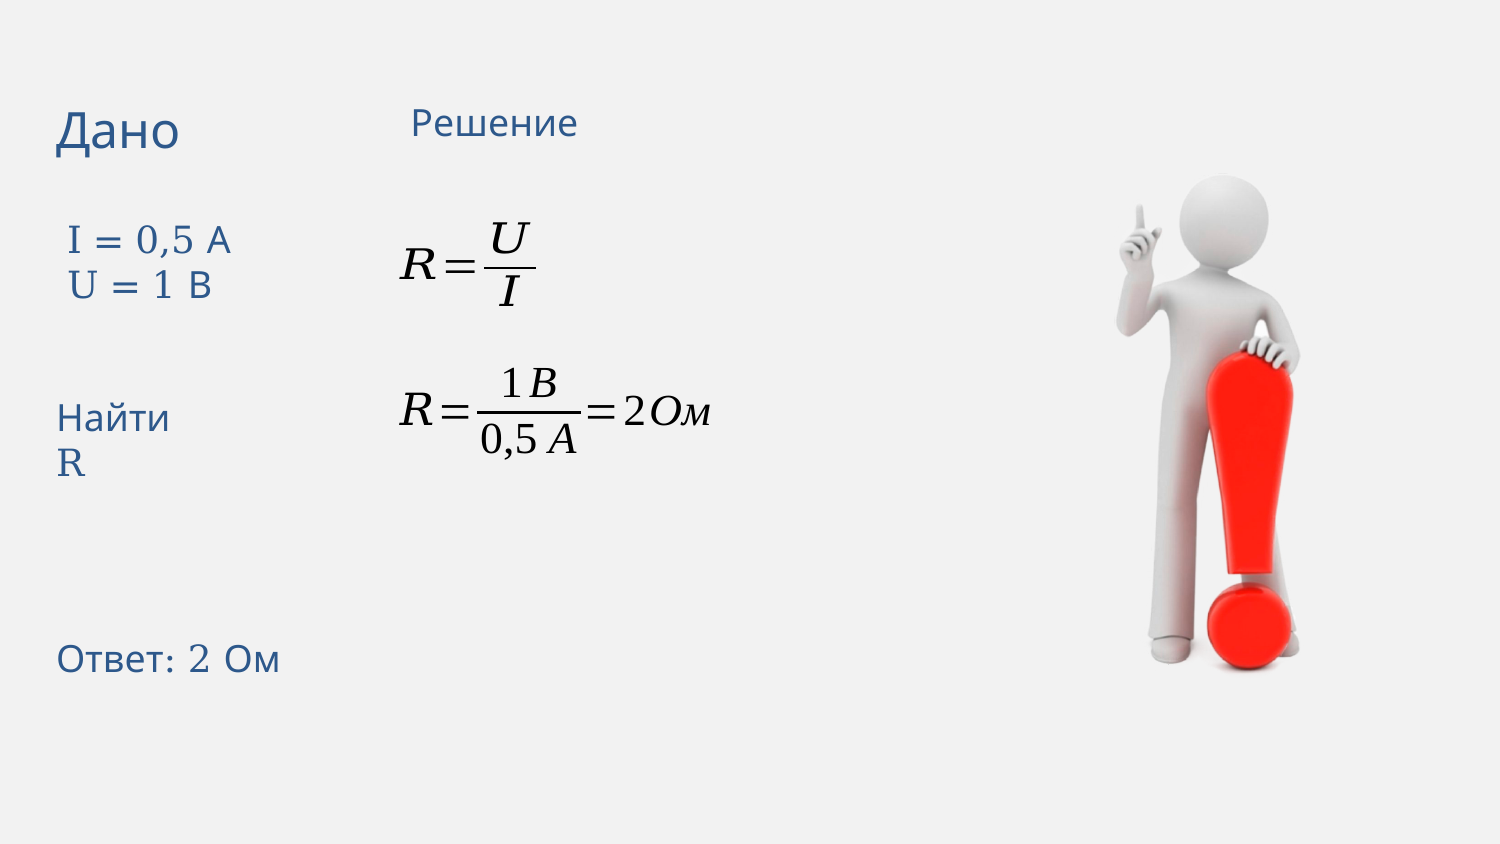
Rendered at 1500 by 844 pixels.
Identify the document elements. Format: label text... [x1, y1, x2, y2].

text_box Найти R [41, 386, 242, 491]
picture [1045, 149, 1377, 699]
text_box I = 0,5 А U = 1 В [52, 209, 302, 314]
text_box Дано [41, 91, 219, 166]
text_box Решение [395, 91, 632, 151]
text_box Ответ: 2 Ом [41, 628, 361, 688]
